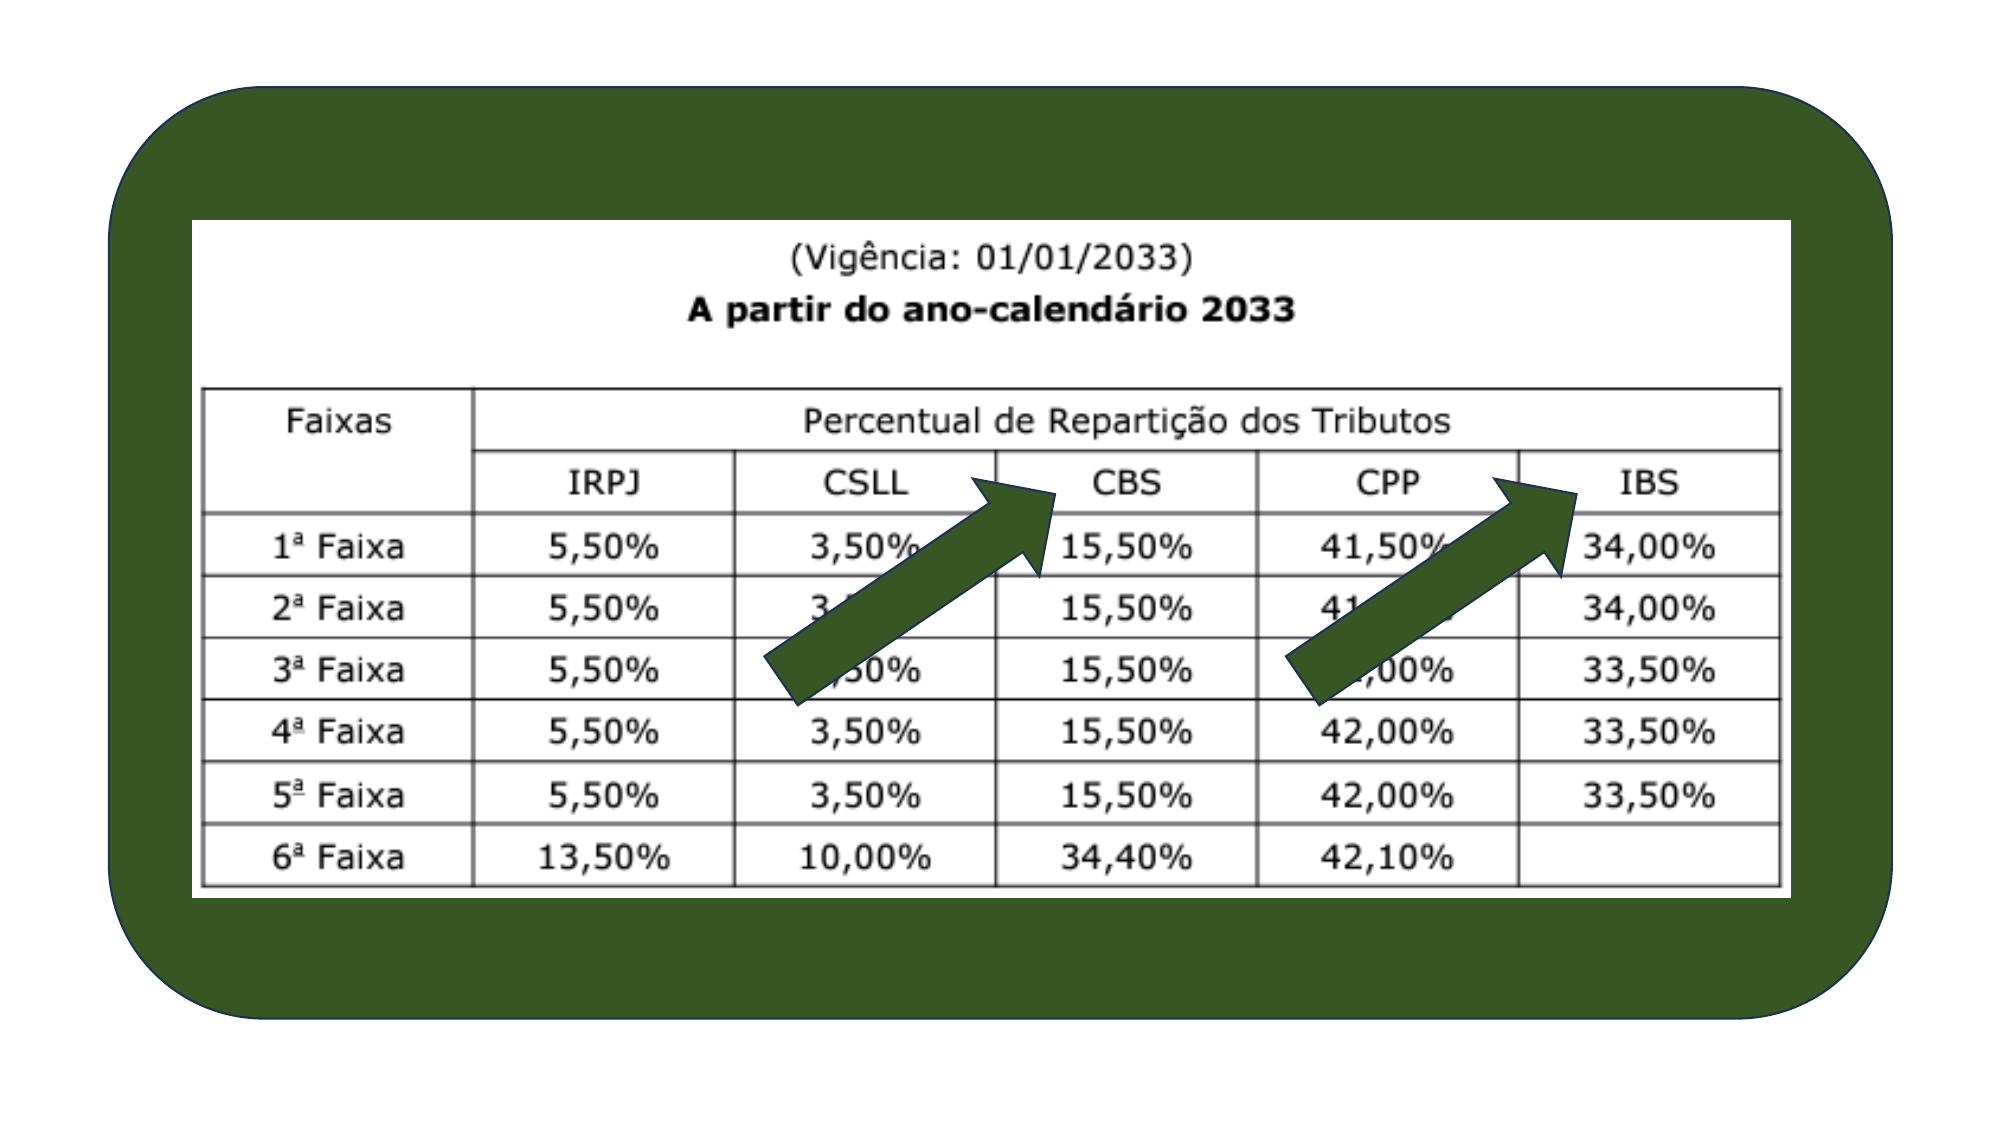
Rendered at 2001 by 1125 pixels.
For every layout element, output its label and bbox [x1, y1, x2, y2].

picture [192, 220, 1791, 898]
text_box [107, 86, 1893, 1020]
